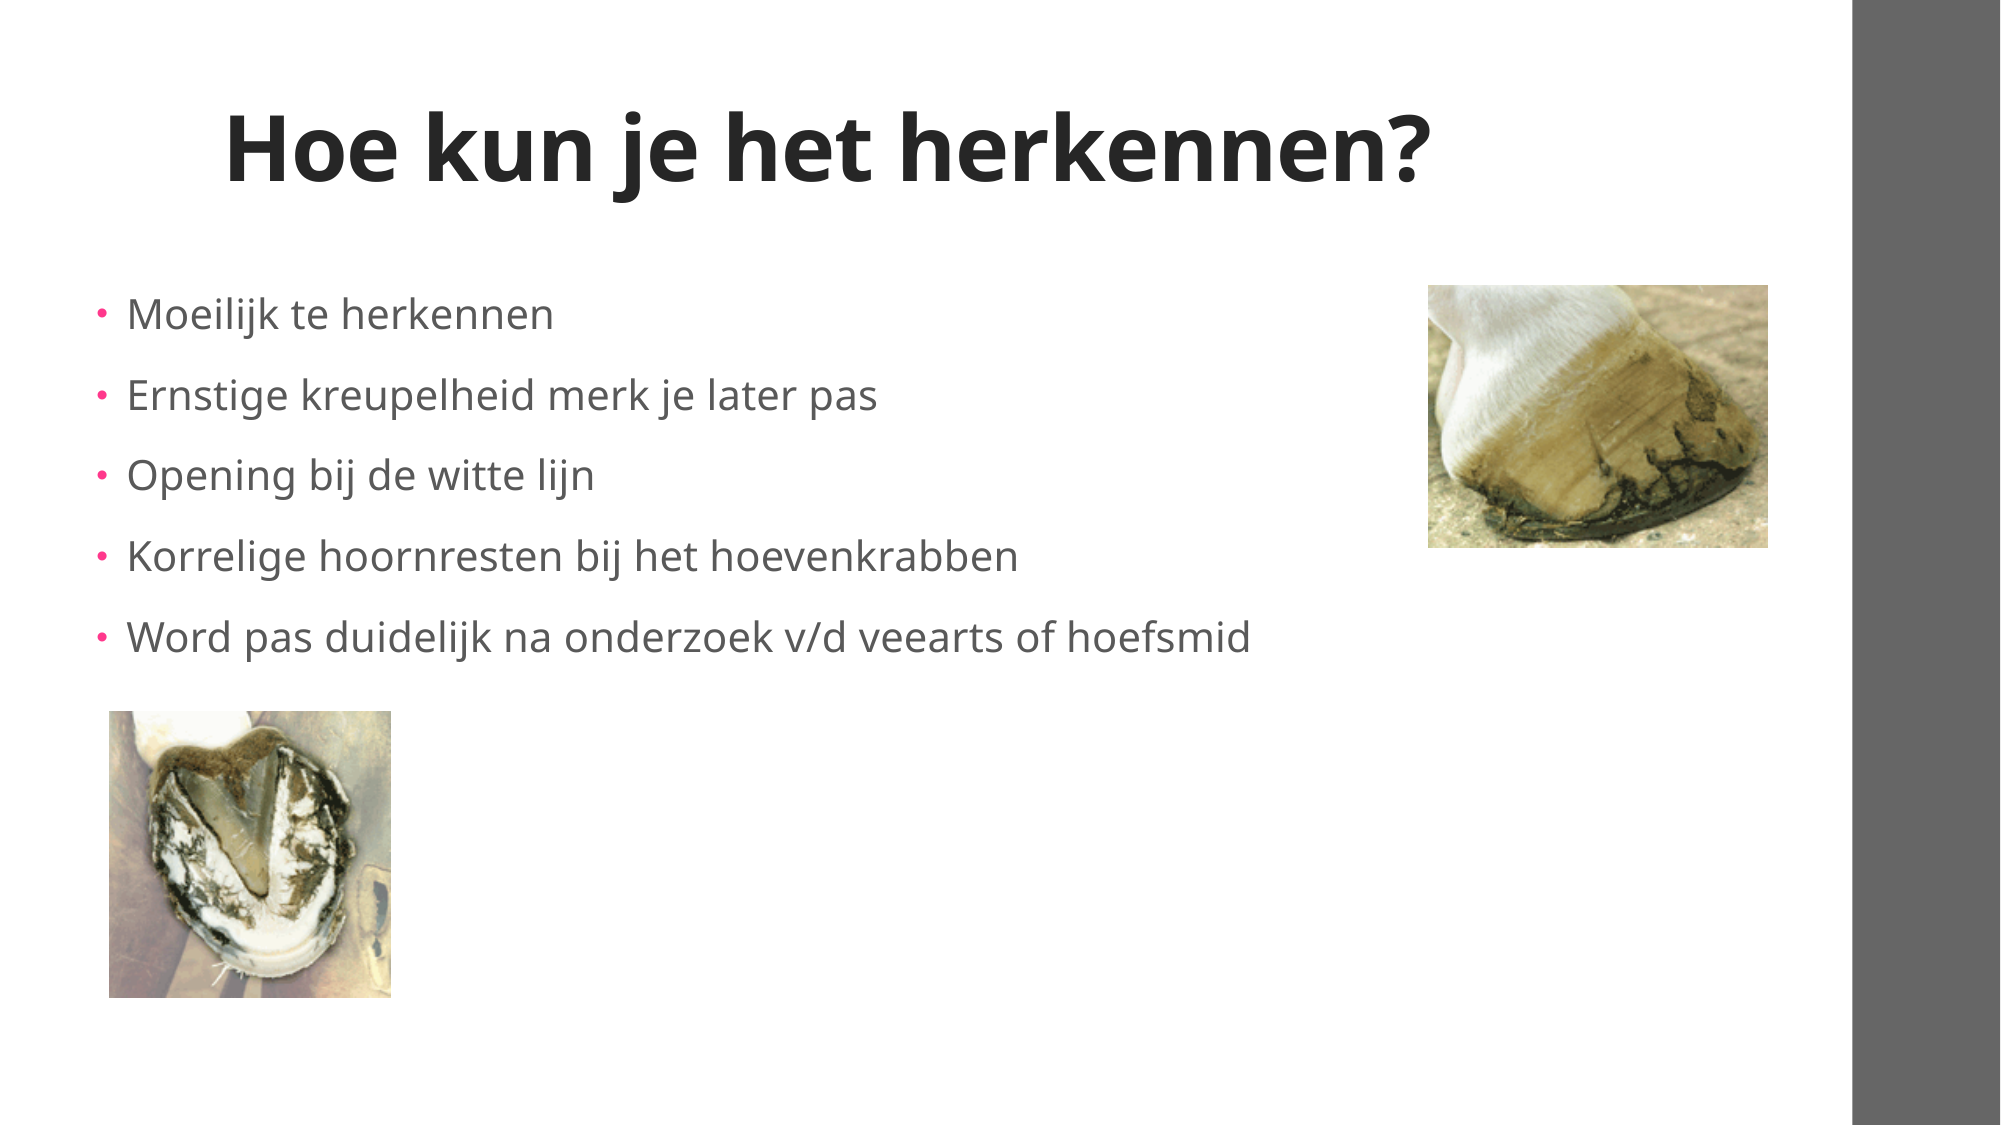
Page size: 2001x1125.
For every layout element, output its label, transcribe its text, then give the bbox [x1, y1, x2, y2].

picture [1428, 284, 1769, 548]
picture [109, 711, 391, 998]
list Moeilijk te herkennen Ernstige kreupelheid merk je later pas Opening bij de witte lijn Korrelige hoornresten bij het hoevenkrabben Word pas duidelijk na onderzoek v/d veearts of hoefsmid [81, 283, 1492, 998]
title Hoe kun je het herkennen? [206, 0, 1797, 209]
